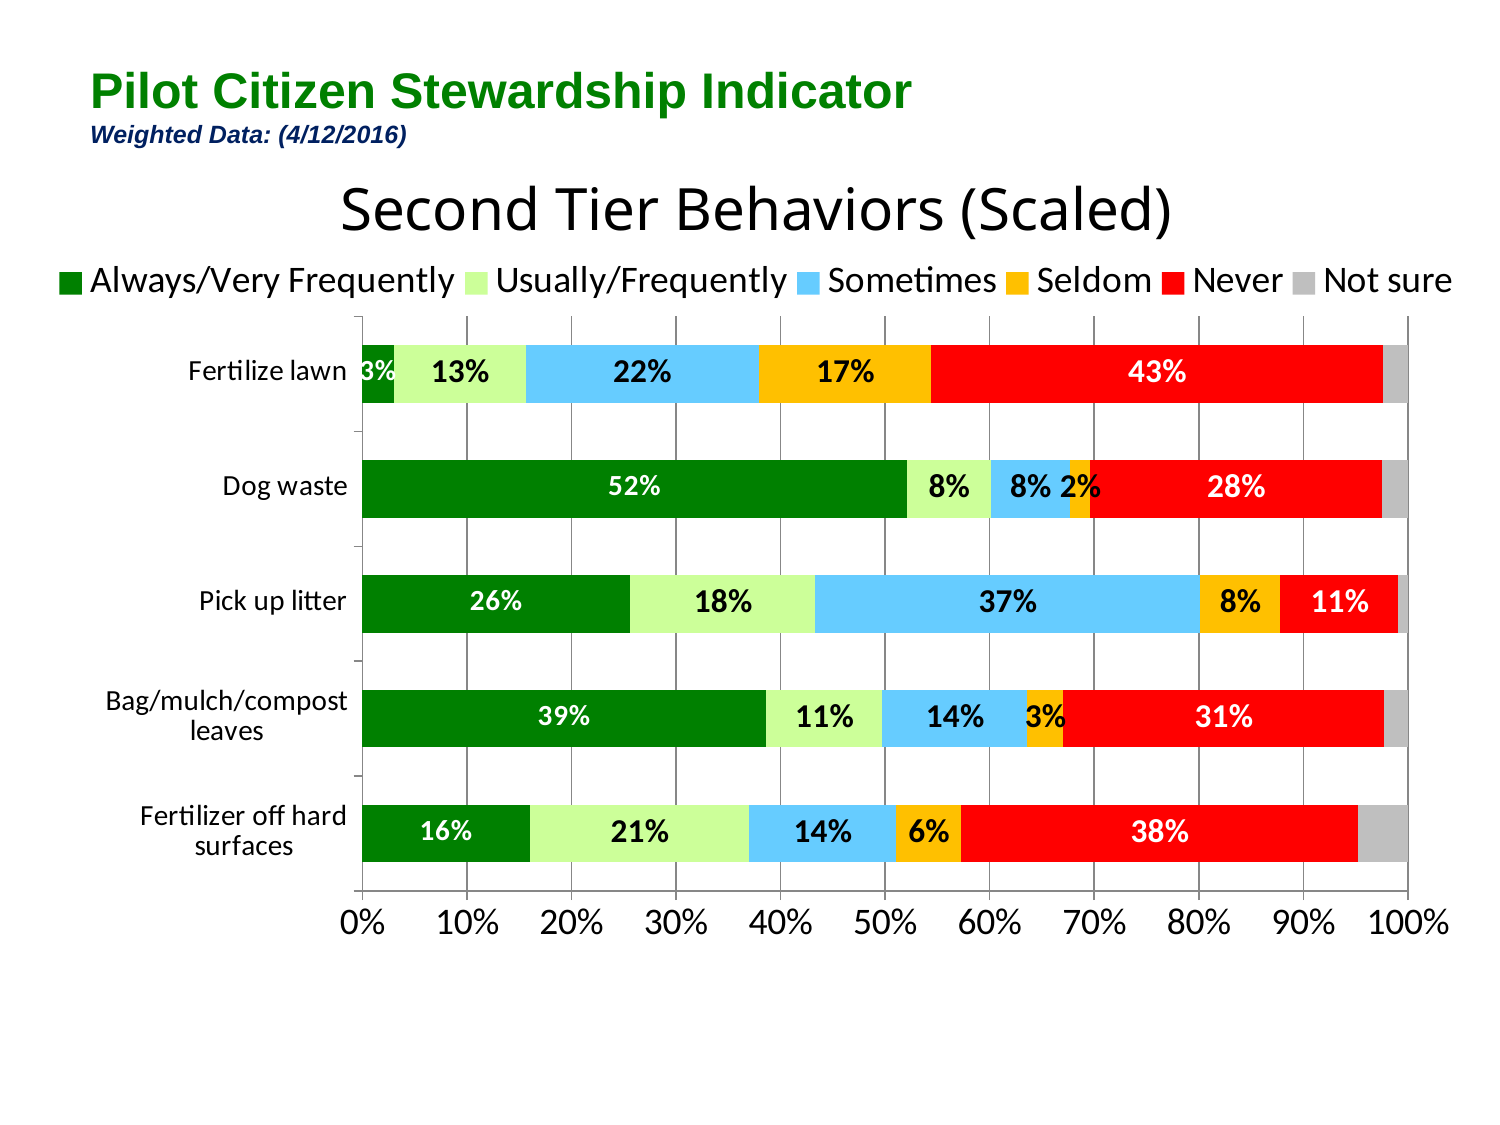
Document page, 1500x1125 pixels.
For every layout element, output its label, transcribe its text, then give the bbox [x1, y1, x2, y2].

chart [49, 250, 1463, 1051]
title Second Tier Behaviors (Scaled) [81, 157, 1432, 249]
text_box Pilot Citizen Stewardship Indicator Weighted Data: (4/12/2016) [74, 45, 1425, 163]
